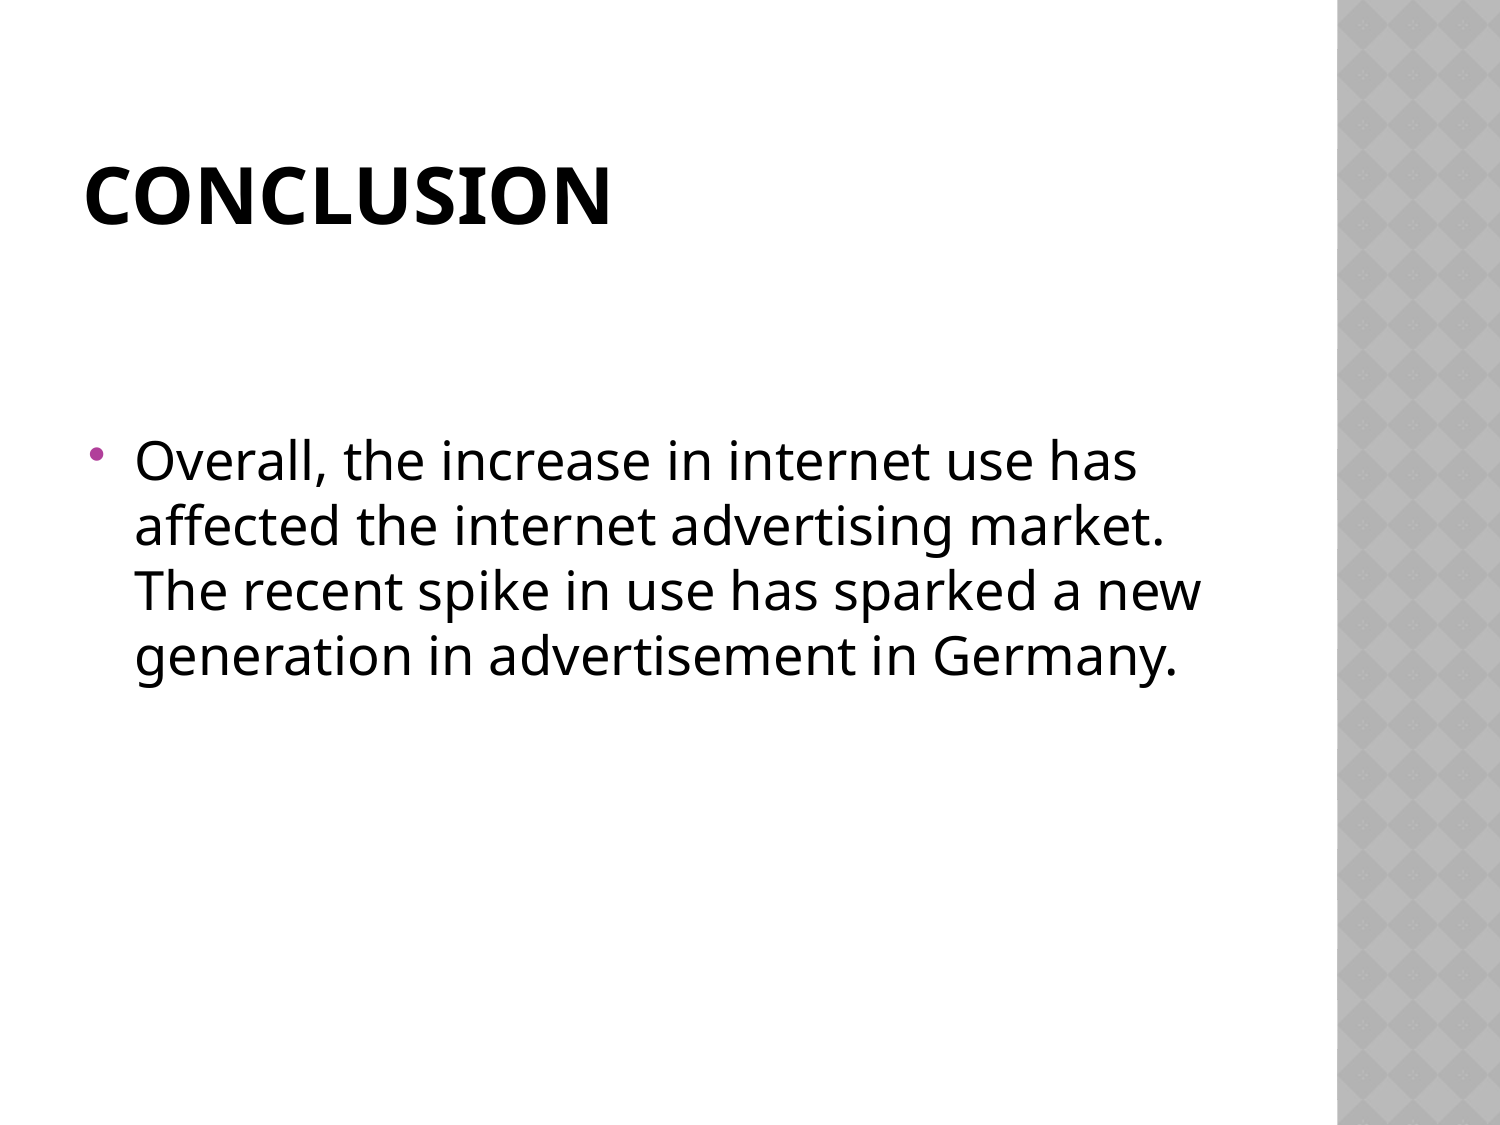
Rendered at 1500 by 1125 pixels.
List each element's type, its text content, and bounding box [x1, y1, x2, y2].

list Overall, the increase in internet use has affected the internet advertising market. The recent spike in use has sparked a new generation in advertisement in Germany. [74, 263, 1263, 1060]
title Conclusion [75, 52, 1263, 240]
